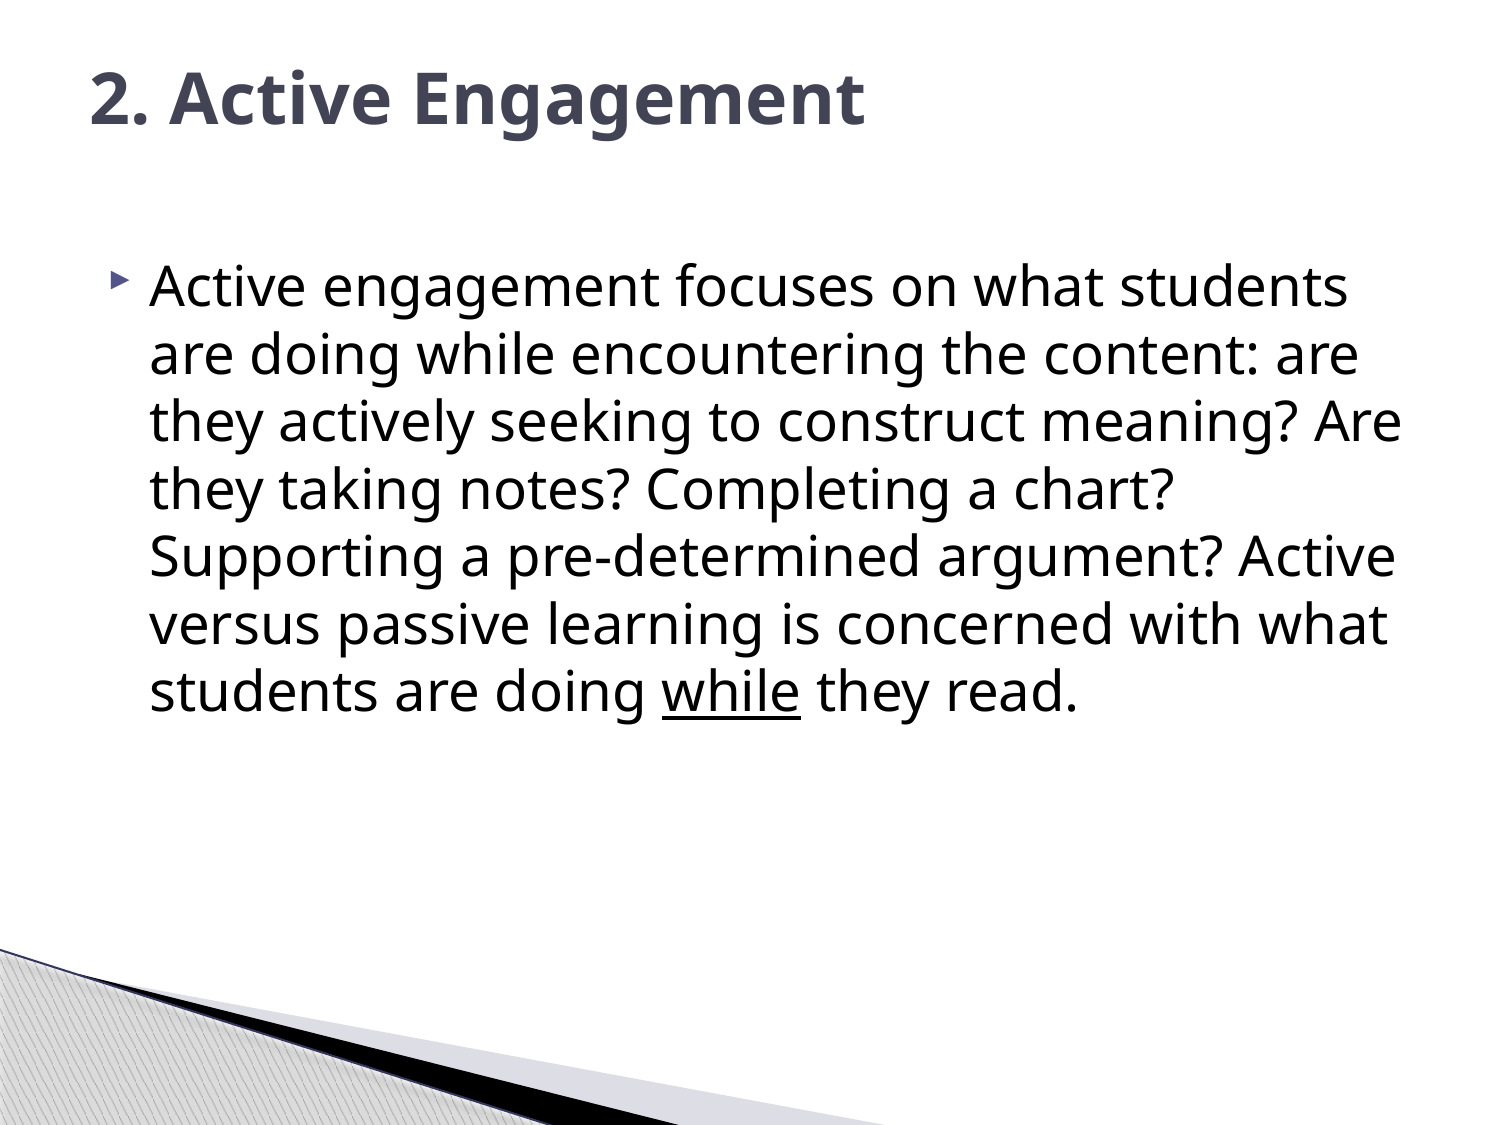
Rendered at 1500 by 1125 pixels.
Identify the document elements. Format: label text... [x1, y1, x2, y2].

title 2. Active Engagement [75, 45, 1425, 233]
list Active engagement focuses on what students are doing while encountering the content: are they actively seeking to construct meaning? Are they taking notes? Completing a chart? Supporting a pre-determined argument? Active versus passive learning is concerned with what students are doing while they read. [75, 243, 1425, 986]
